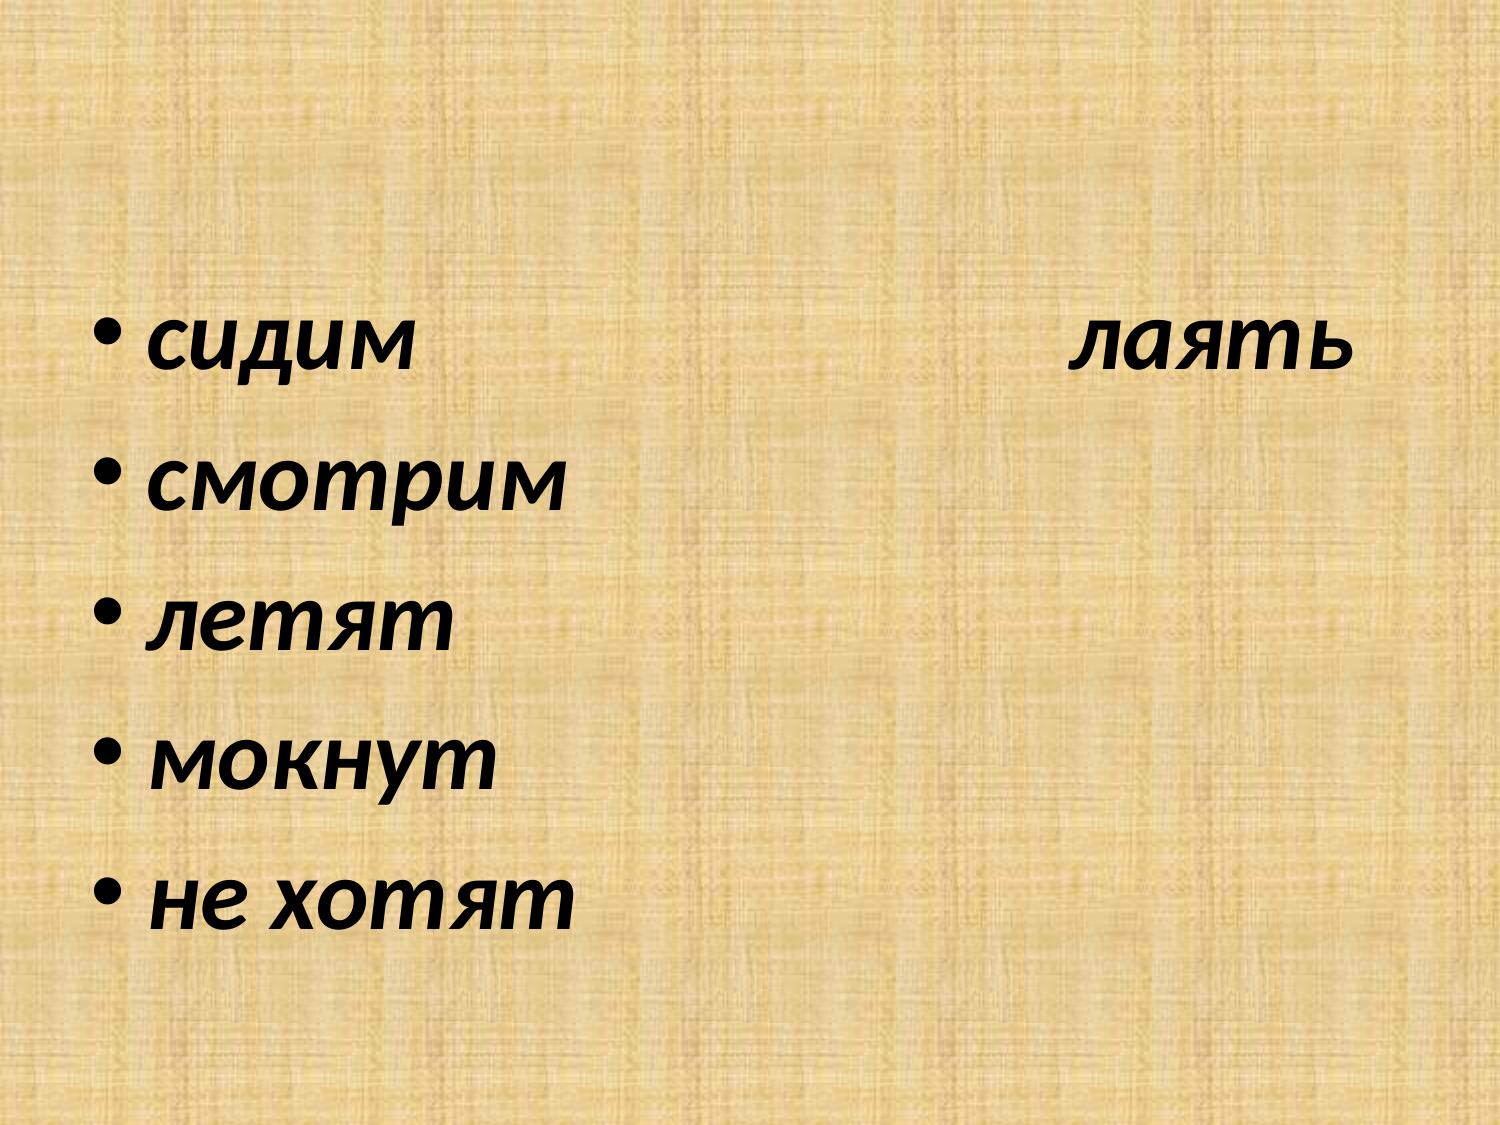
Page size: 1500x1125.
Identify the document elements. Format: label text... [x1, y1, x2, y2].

list сидим лаять смотрим летят мокнут не хотят [75, 262, 1425, 1005]
picture [0, 0, 1500, 1125]
